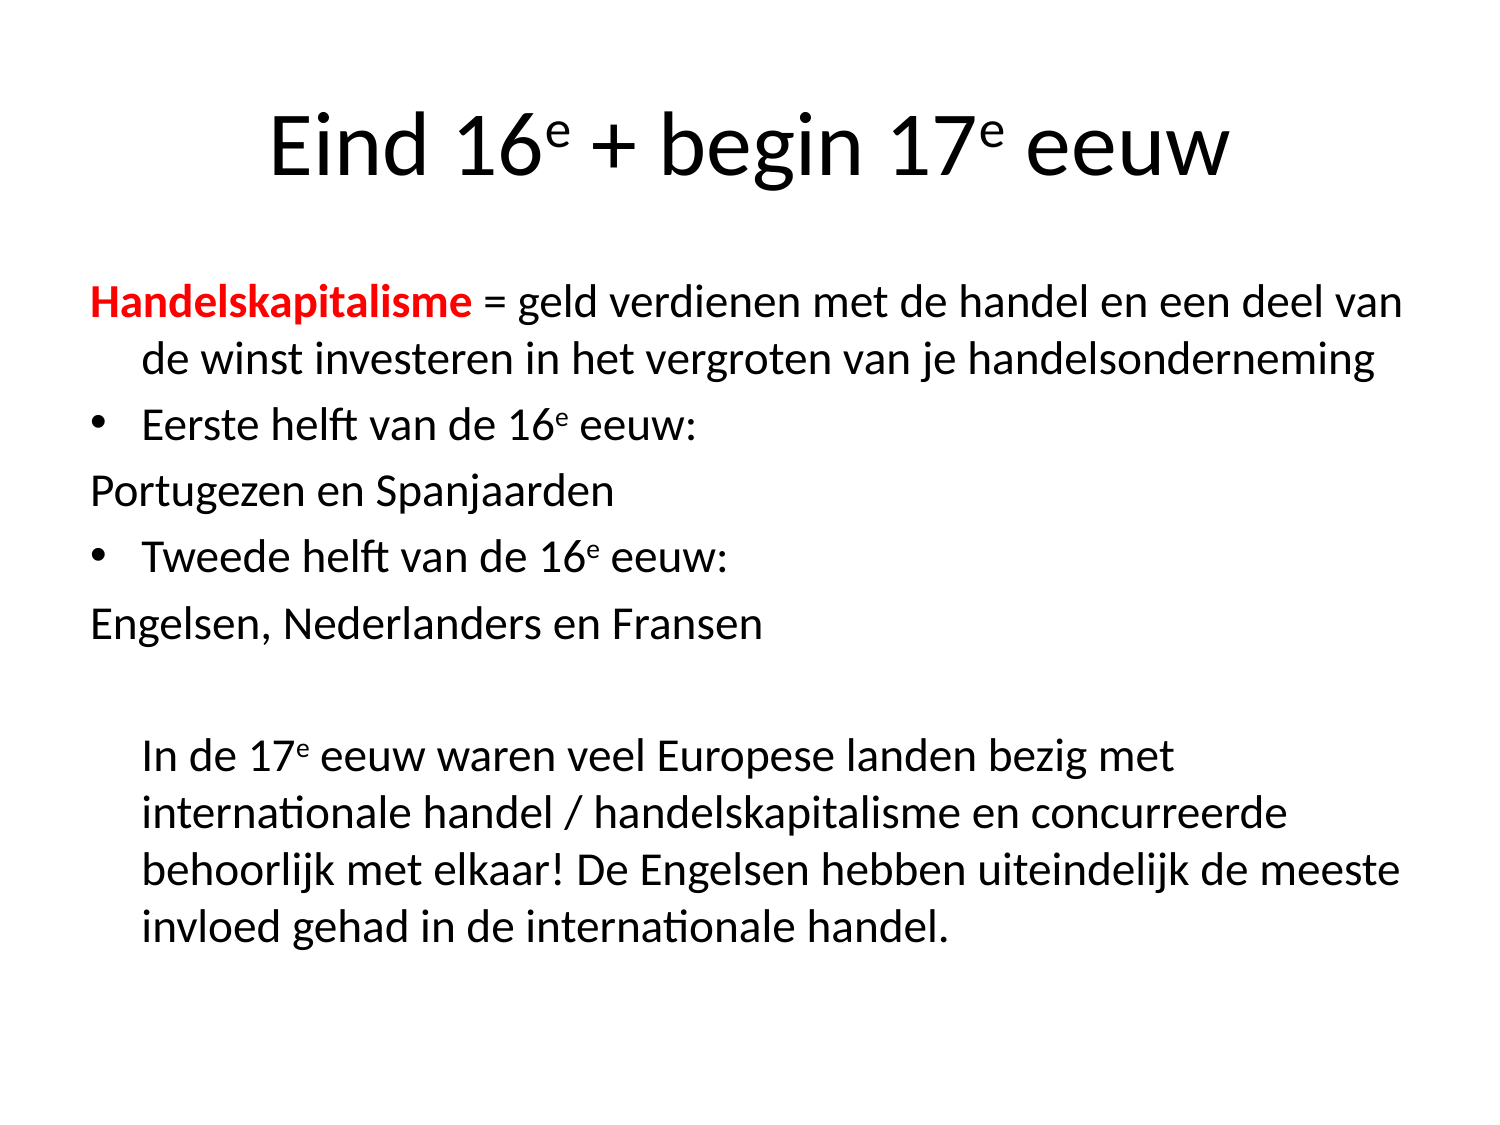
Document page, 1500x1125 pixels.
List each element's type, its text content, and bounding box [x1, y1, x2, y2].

list Handelskapitalisme = geld verdienen met de handel en een deel van de winst investeren in het vergroten van je handelsonderneming Eerste helft van de 16e eeuw: Portugezen en Spanjaarden Tweede helft van de 16e eeuw: Engelsen, Nederlanders en Fransen In de 17e eeuw waren veel Europese landen bezig met internationale handel / handelskapitalisme en concurreerde behoorlijk met elkaar! De Engelsen hebben uiteindelijk de meeste invloed gehad in de internationale handel. [75, 262, 1425, 1005]
title Eind 16e + begin 17e eeuw [75, 45, 1425, 233]
